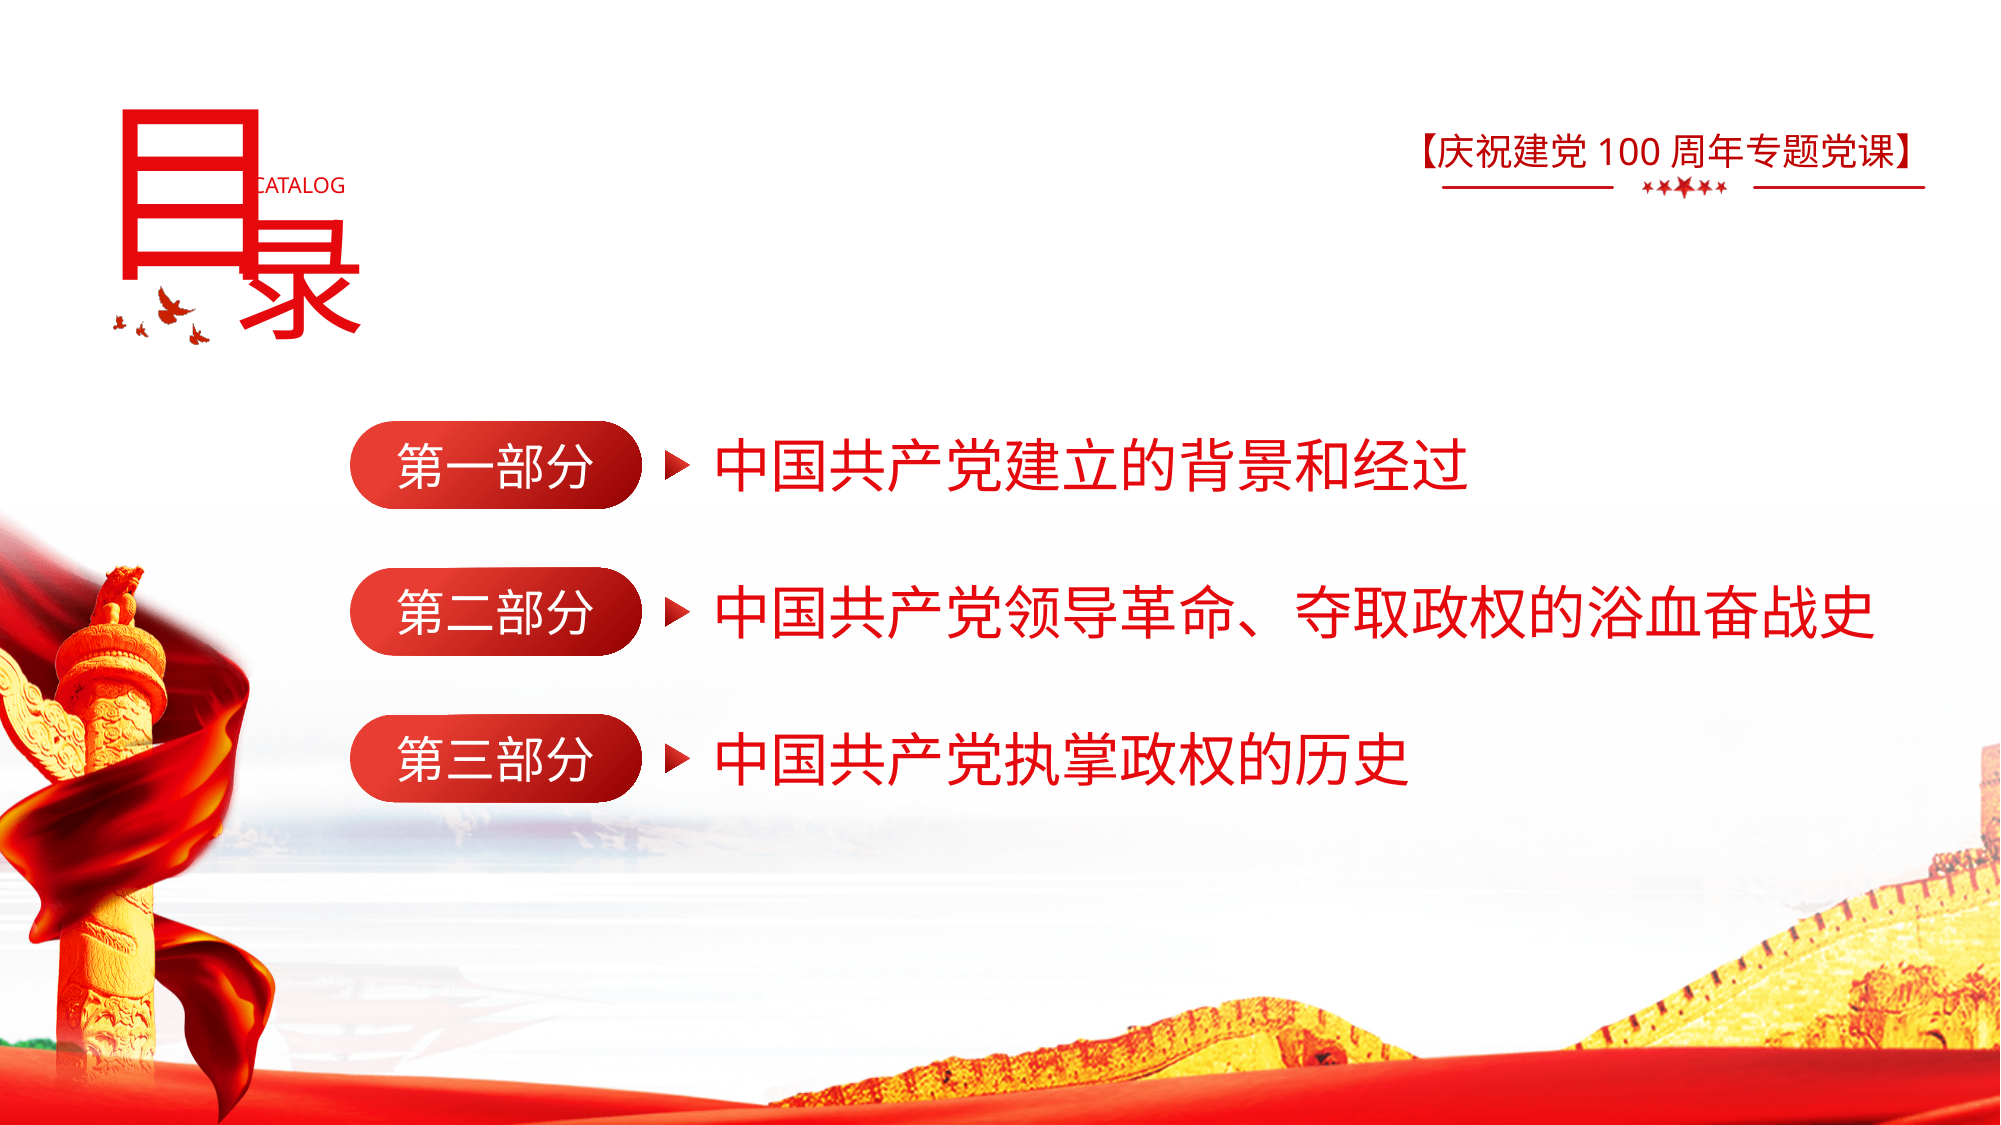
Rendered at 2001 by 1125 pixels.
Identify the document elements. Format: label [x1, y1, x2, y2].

picture [95, 255, 221, 388]
text_box [0, 0, 2000, 1125]
text_box [1443, 175, 1924, 200]
picture [0, 487, 276, 1125]
